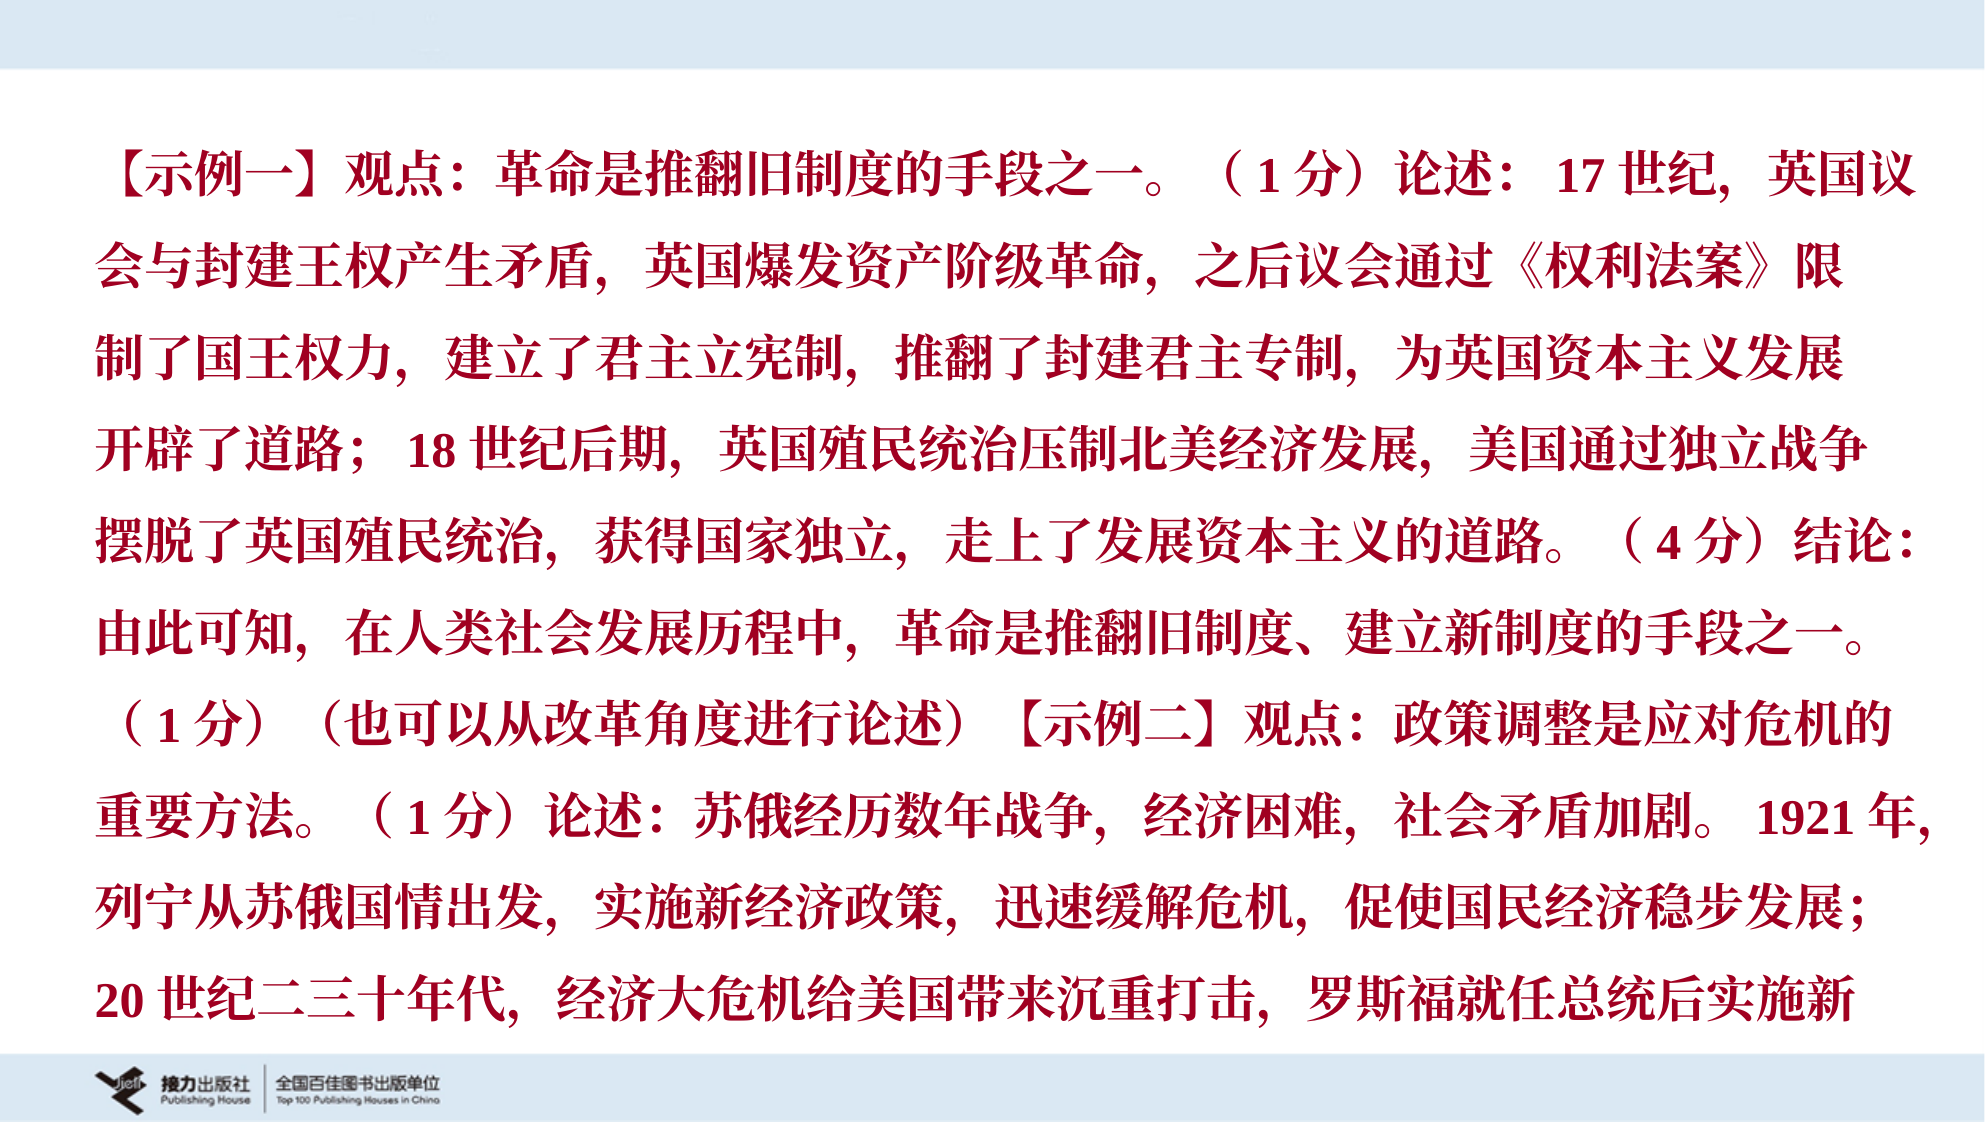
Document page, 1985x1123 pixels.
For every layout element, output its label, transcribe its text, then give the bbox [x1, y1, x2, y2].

picture [0, 0, 1985, 1122]
text_box 【示例一】观点：革命是推翻旧制度的手段之一。（1分）论述：17世纪，英国议 会与封建王权产生矛盾，英国爆发资产阶级革命，之后议会通过《权利法案》限 制了国王权力，建立了君主立宪制，推翻了封建君主专制，为英国资本主义发展 开辟了道路；18世纪后期，英国殖民统治压制北美经济发展，美国通过独立战争 摆脱了英国殖民统治，获得国家独立，走上了发展资本主义的道路。（4分）结论： 由此可知，在人类社会发展历程中，革命是推翻旧制度、建立新制度的手段之一。 （1分）（也可以从改革角度进行论述）【示例二】观点：政策调整是应对危机的 重要方法。（1分）论述：苏俄经历数年战争，经济困难，社会矛盾加剧。1921年， 列宁从苏俄国情出发，实施新经济政策，迅速缓解危机，促使国民经济稳步发展； 20世纪二三十年代，经济大危机给美国带来沉重打击，罗斯福就任总统后实施新 [94, 111, 1892, 1028]
